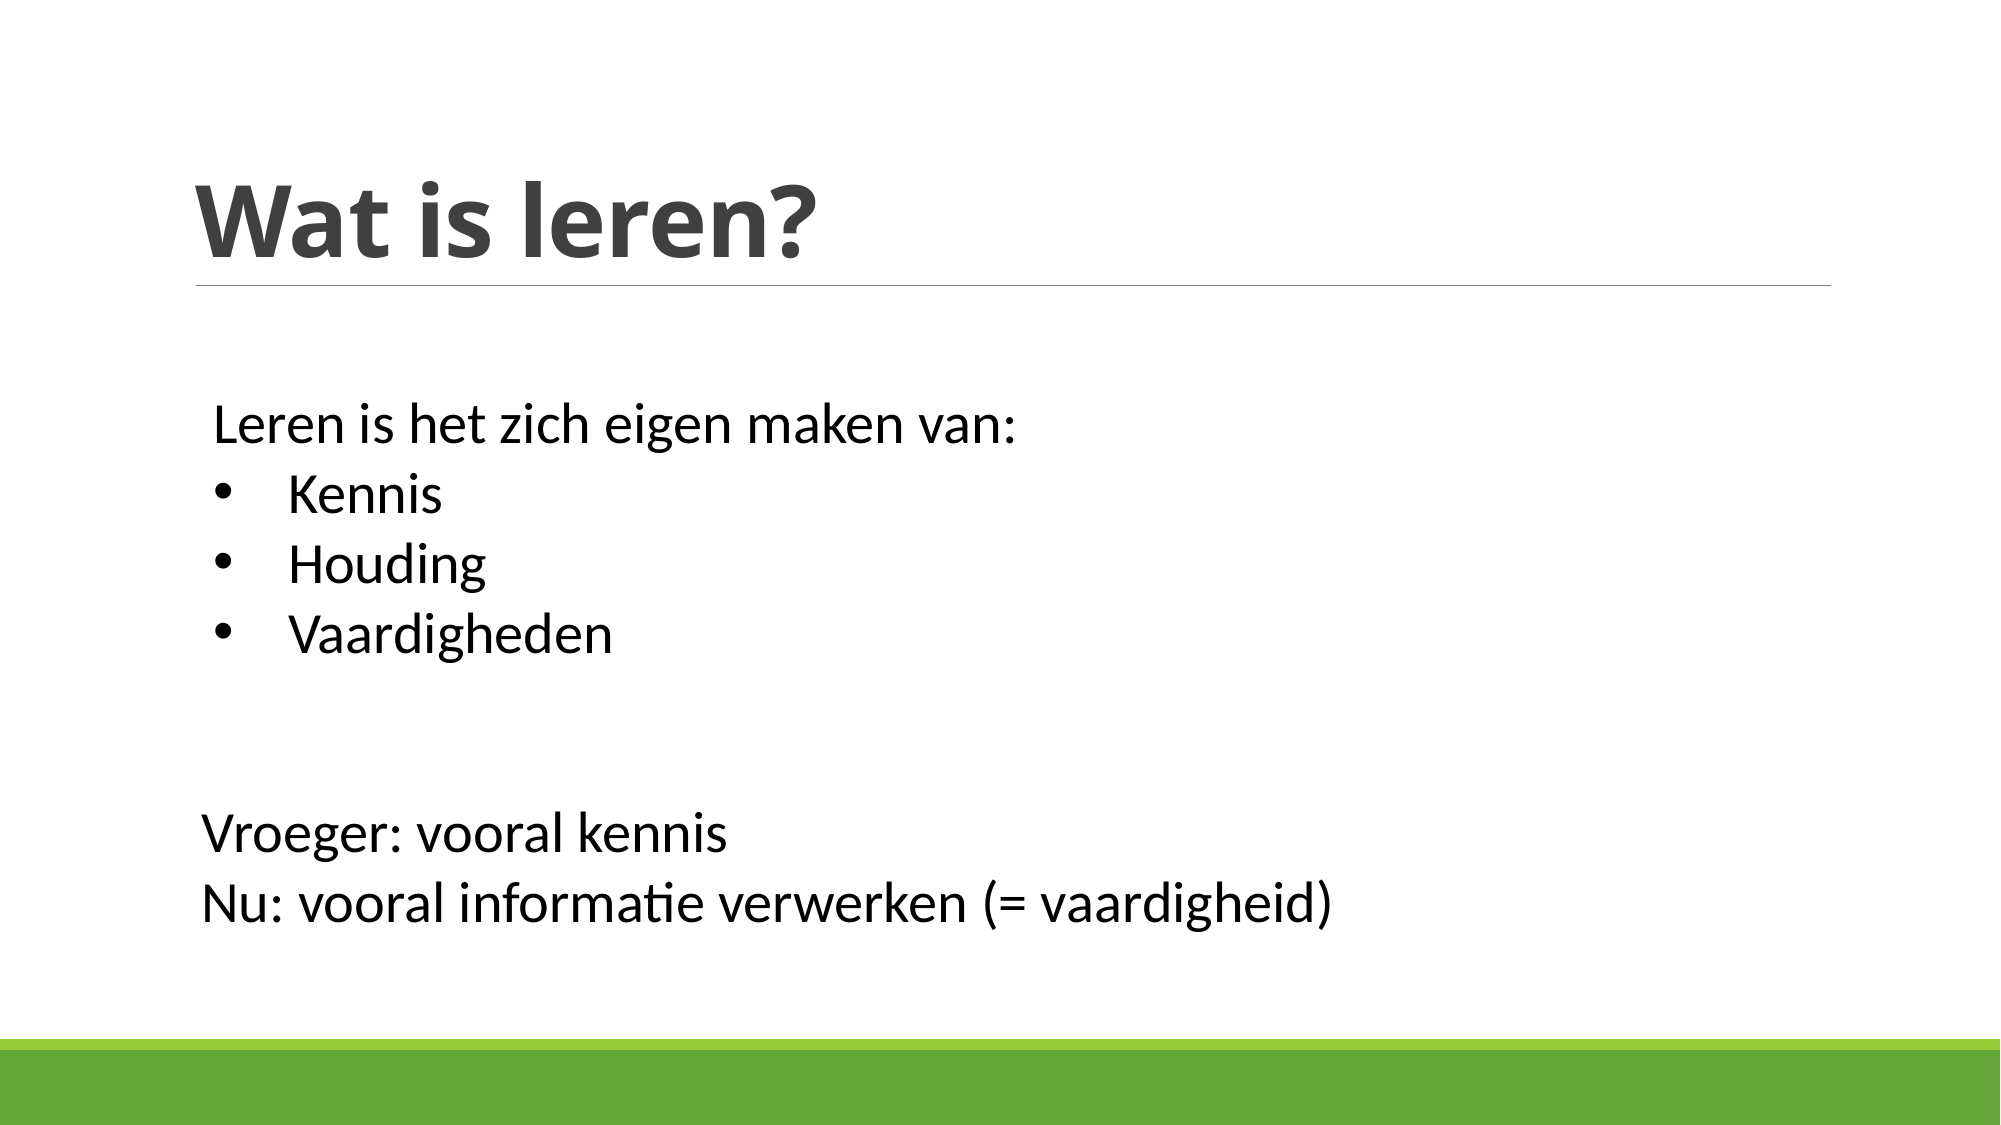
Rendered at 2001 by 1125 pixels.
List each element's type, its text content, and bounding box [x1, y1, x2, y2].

text_box Vroeger: vooral kennis Nu: vooral informatie verwerken (= vaardigheid) [186, 786, 1350, 942]
text_box Leren is het zich eigen maken van: Kennis Houding Vaardigheden [198, 377, 1034, 673]
title Wat is leren? [180, 47, 1830, 285]
